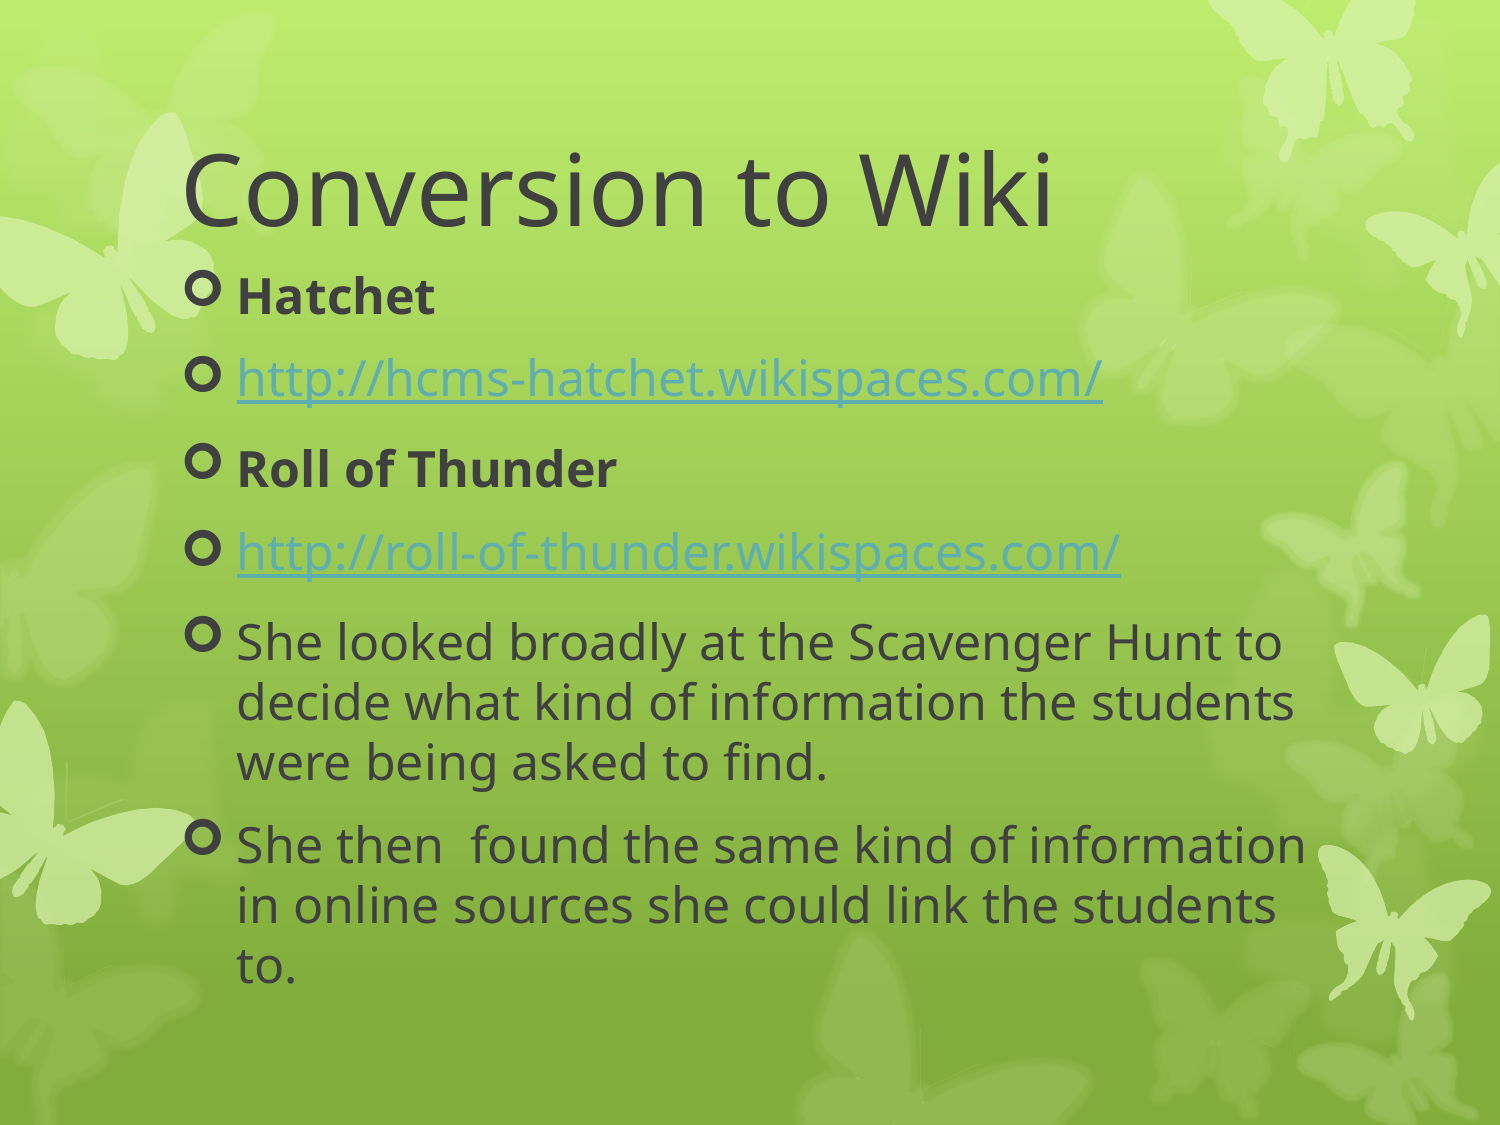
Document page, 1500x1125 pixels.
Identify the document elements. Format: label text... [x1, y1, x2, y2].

title Conversion to Wiki [165, 110, 1335, 263]
list Hatchet http://hcms-hatchet.wikispaces.com/ Roll of Thunder http://roll-of-thunder.wikispaces.com/ She looked broadly at the Scavenger Hunt to decide what kind of information the students were being asked to find. She then found the same kind of information in online sources she could link the students to. [165, 296, 1335, 962]
